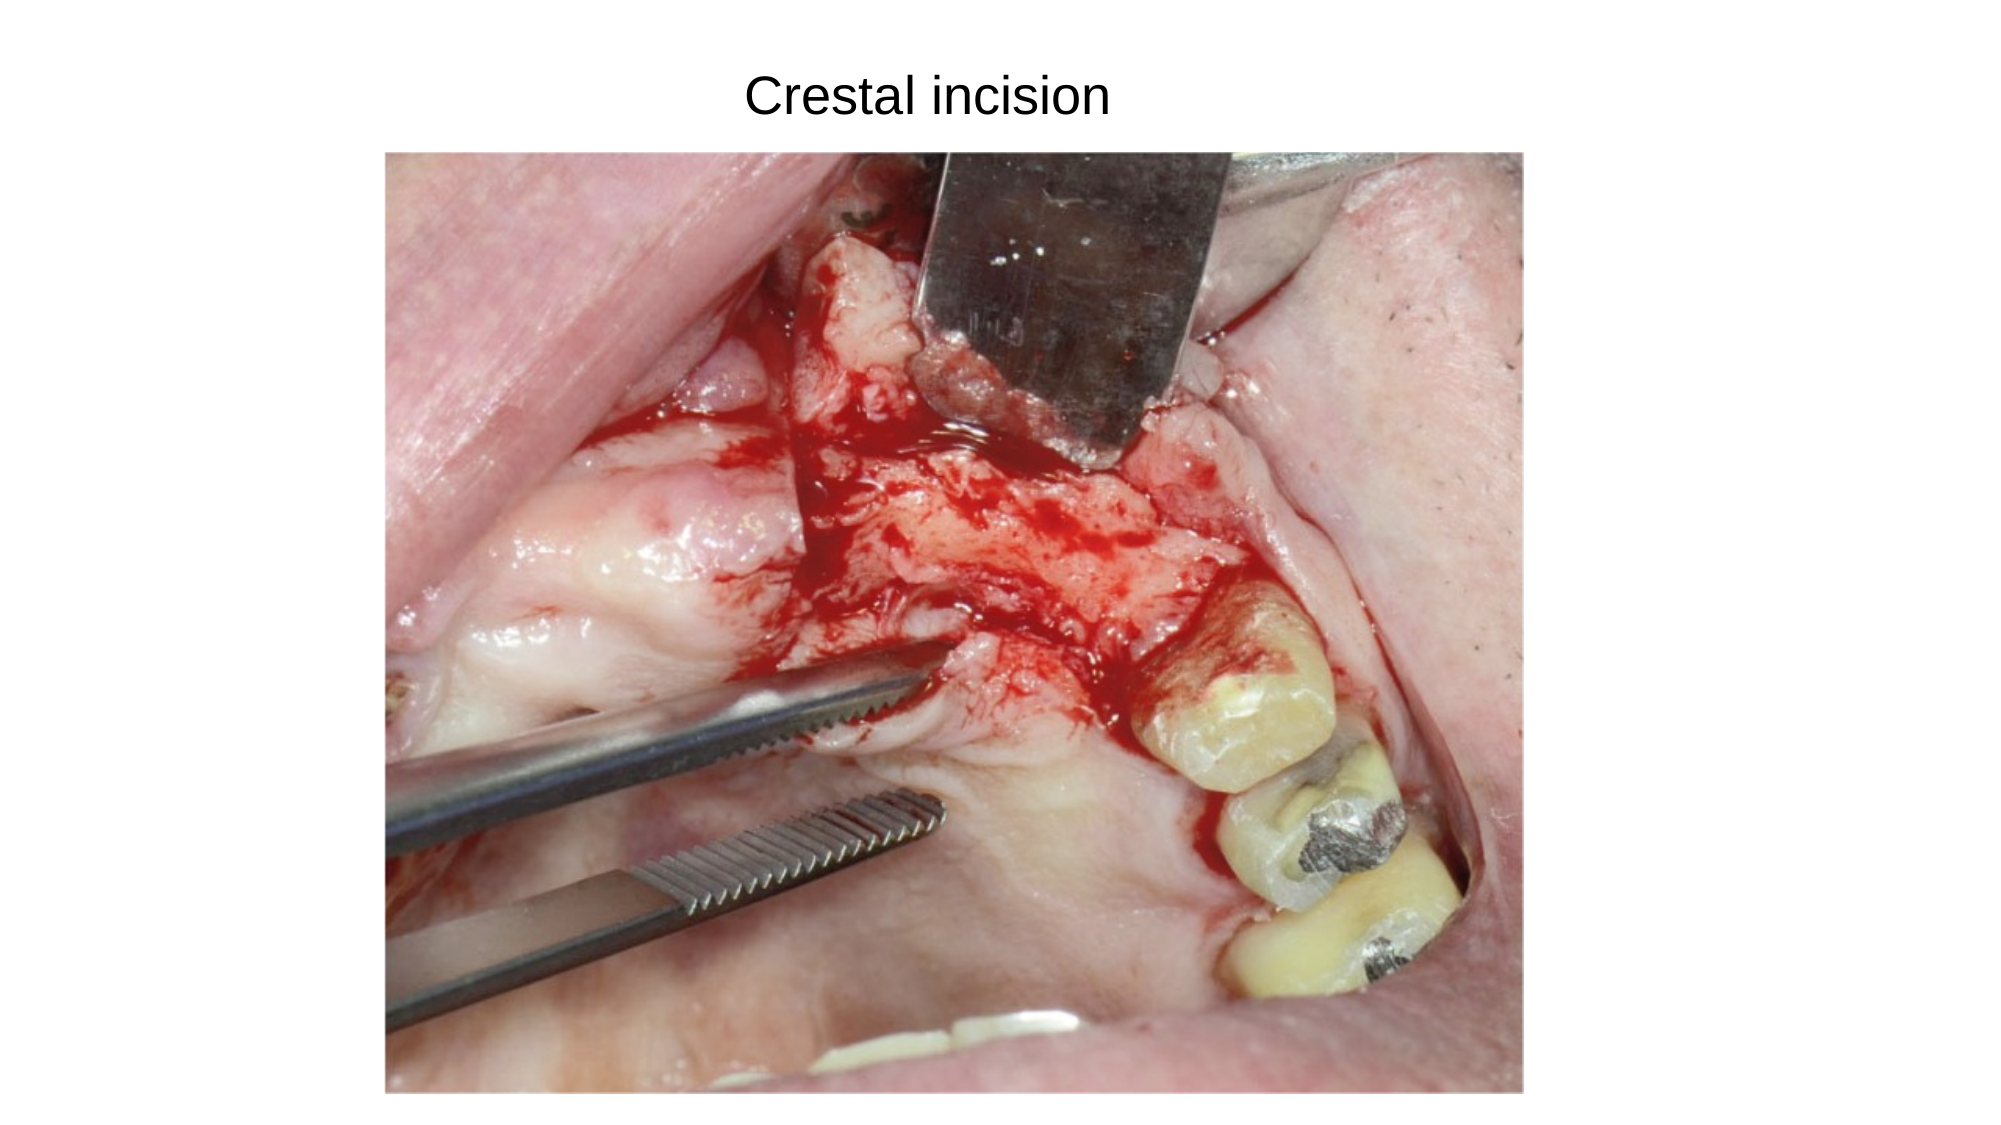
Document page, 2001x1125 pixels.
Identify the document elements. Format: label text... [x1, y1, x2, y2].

list Crestal incision [66, 59, 1792, 774]
picture [384, 152, 1524, 1094]
